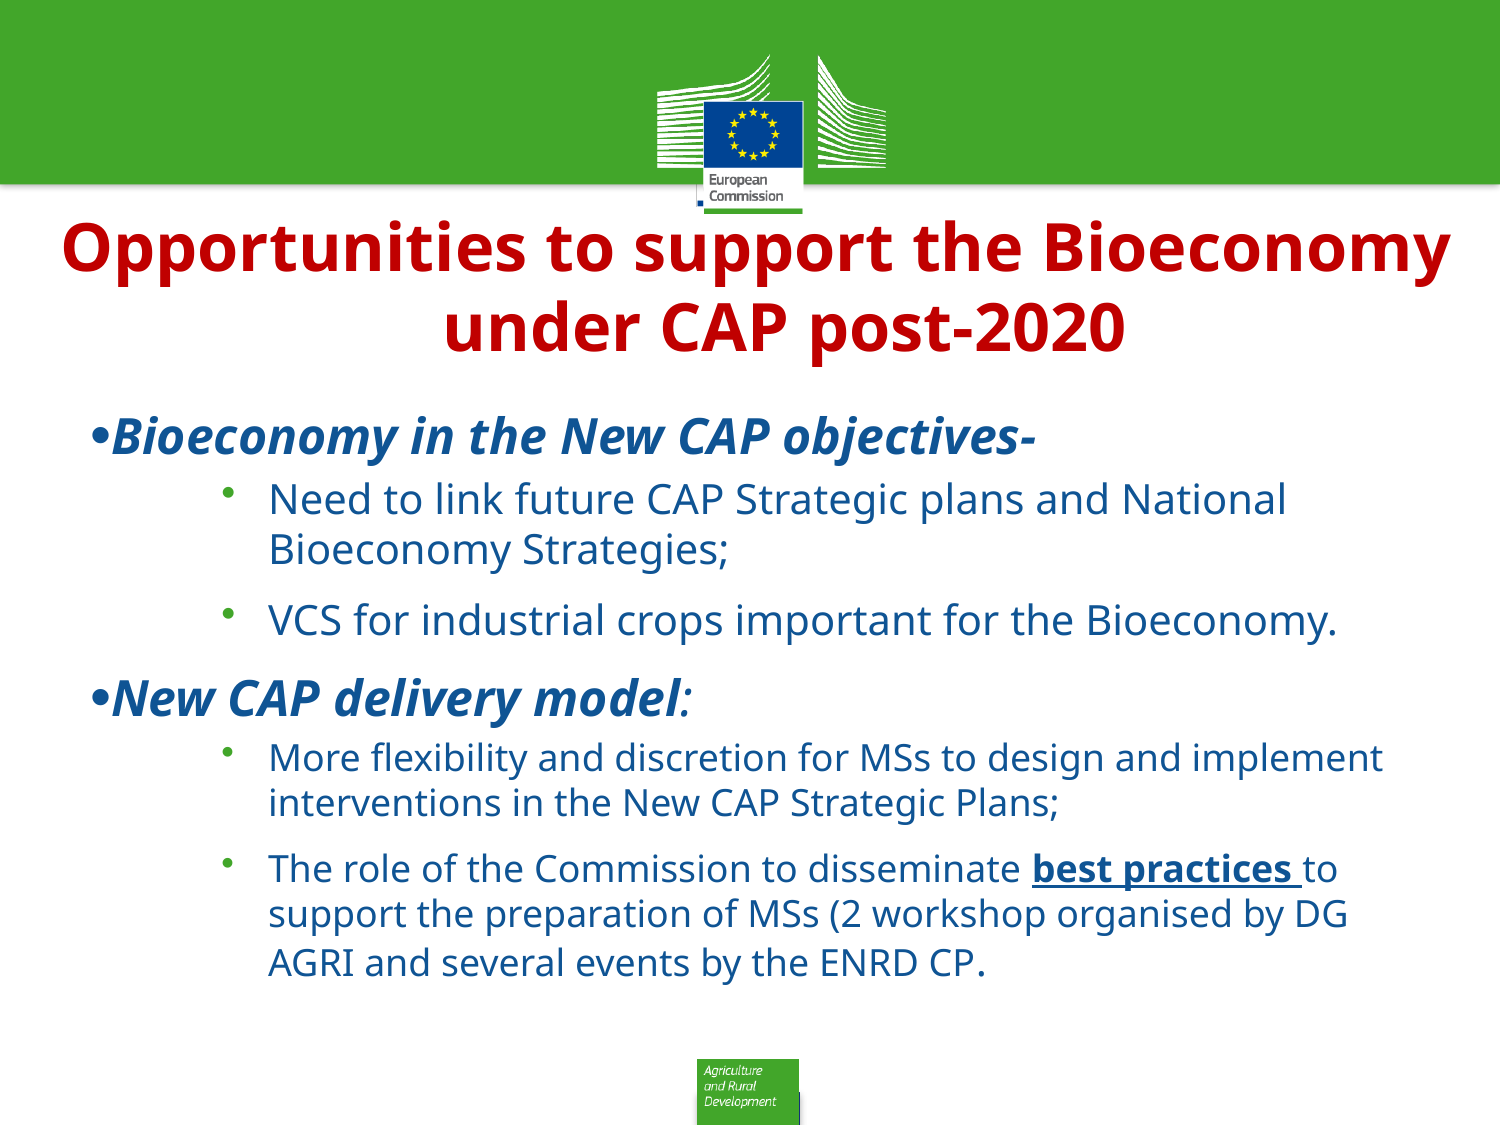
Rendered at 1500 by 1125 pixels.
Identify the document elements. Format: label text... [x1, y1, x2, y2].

picture [620, 54, 886, 208]
list Bioeconomy in the New CAP objectives- Need to link future CAP Strategic plans and National Bioeconomy Strategies; VCS for industrial crops important for the Bioeconomy. New CAP delivery model: More flexibility and discretion for MSs to design and implement interventions in the New CAP Strategic Plans; The role of the Commission to disseminate best practices to support the preparation of MSs (2 workshop organised by DG AGRI and several events by the ENRD CP. [75, 397, 1425, 1047]
title Opportunities to support the Bioeconomy under CAP post-2020 [29, 208, 1483, 362]
picture [697, 1059, 799, 1125]
